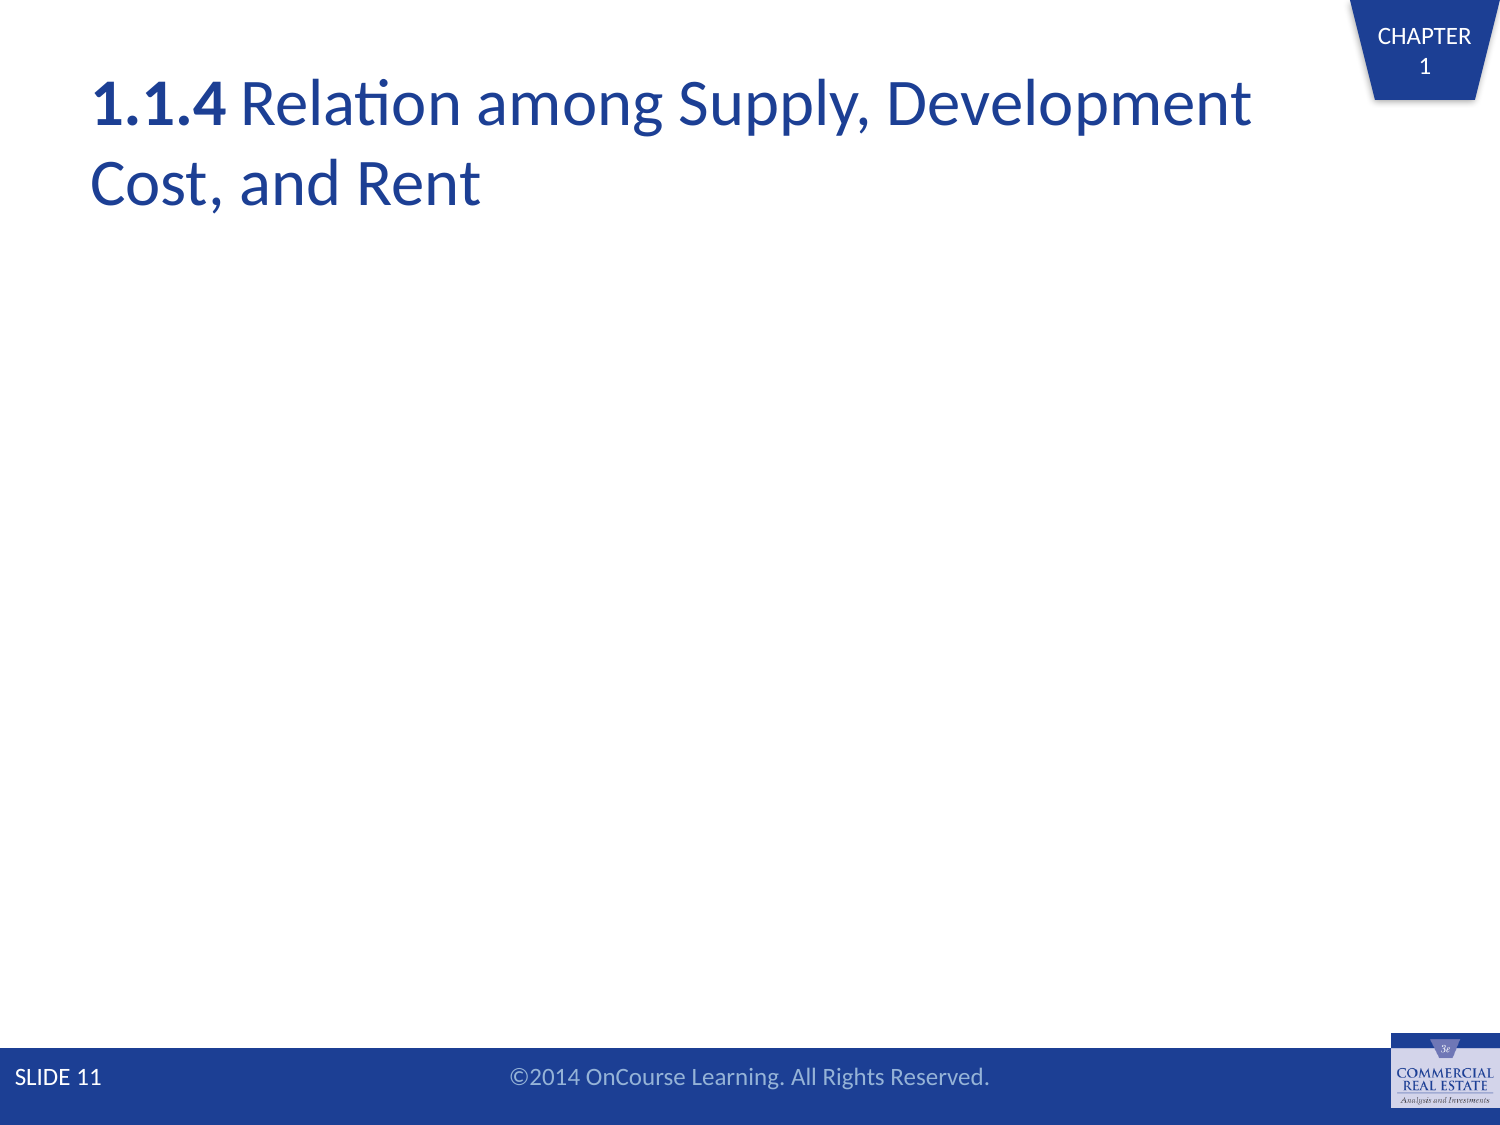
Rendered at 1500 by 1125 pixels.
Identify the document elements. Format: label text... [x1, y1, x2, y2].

slide_number SLIDE 11 [0, 1052, 350, 1113]
picture [1391, 1033, 1500, 1108]
title 1.1.4 Relation among Supply, Development Cost, and Rent [75, 45, 1350, 233]
